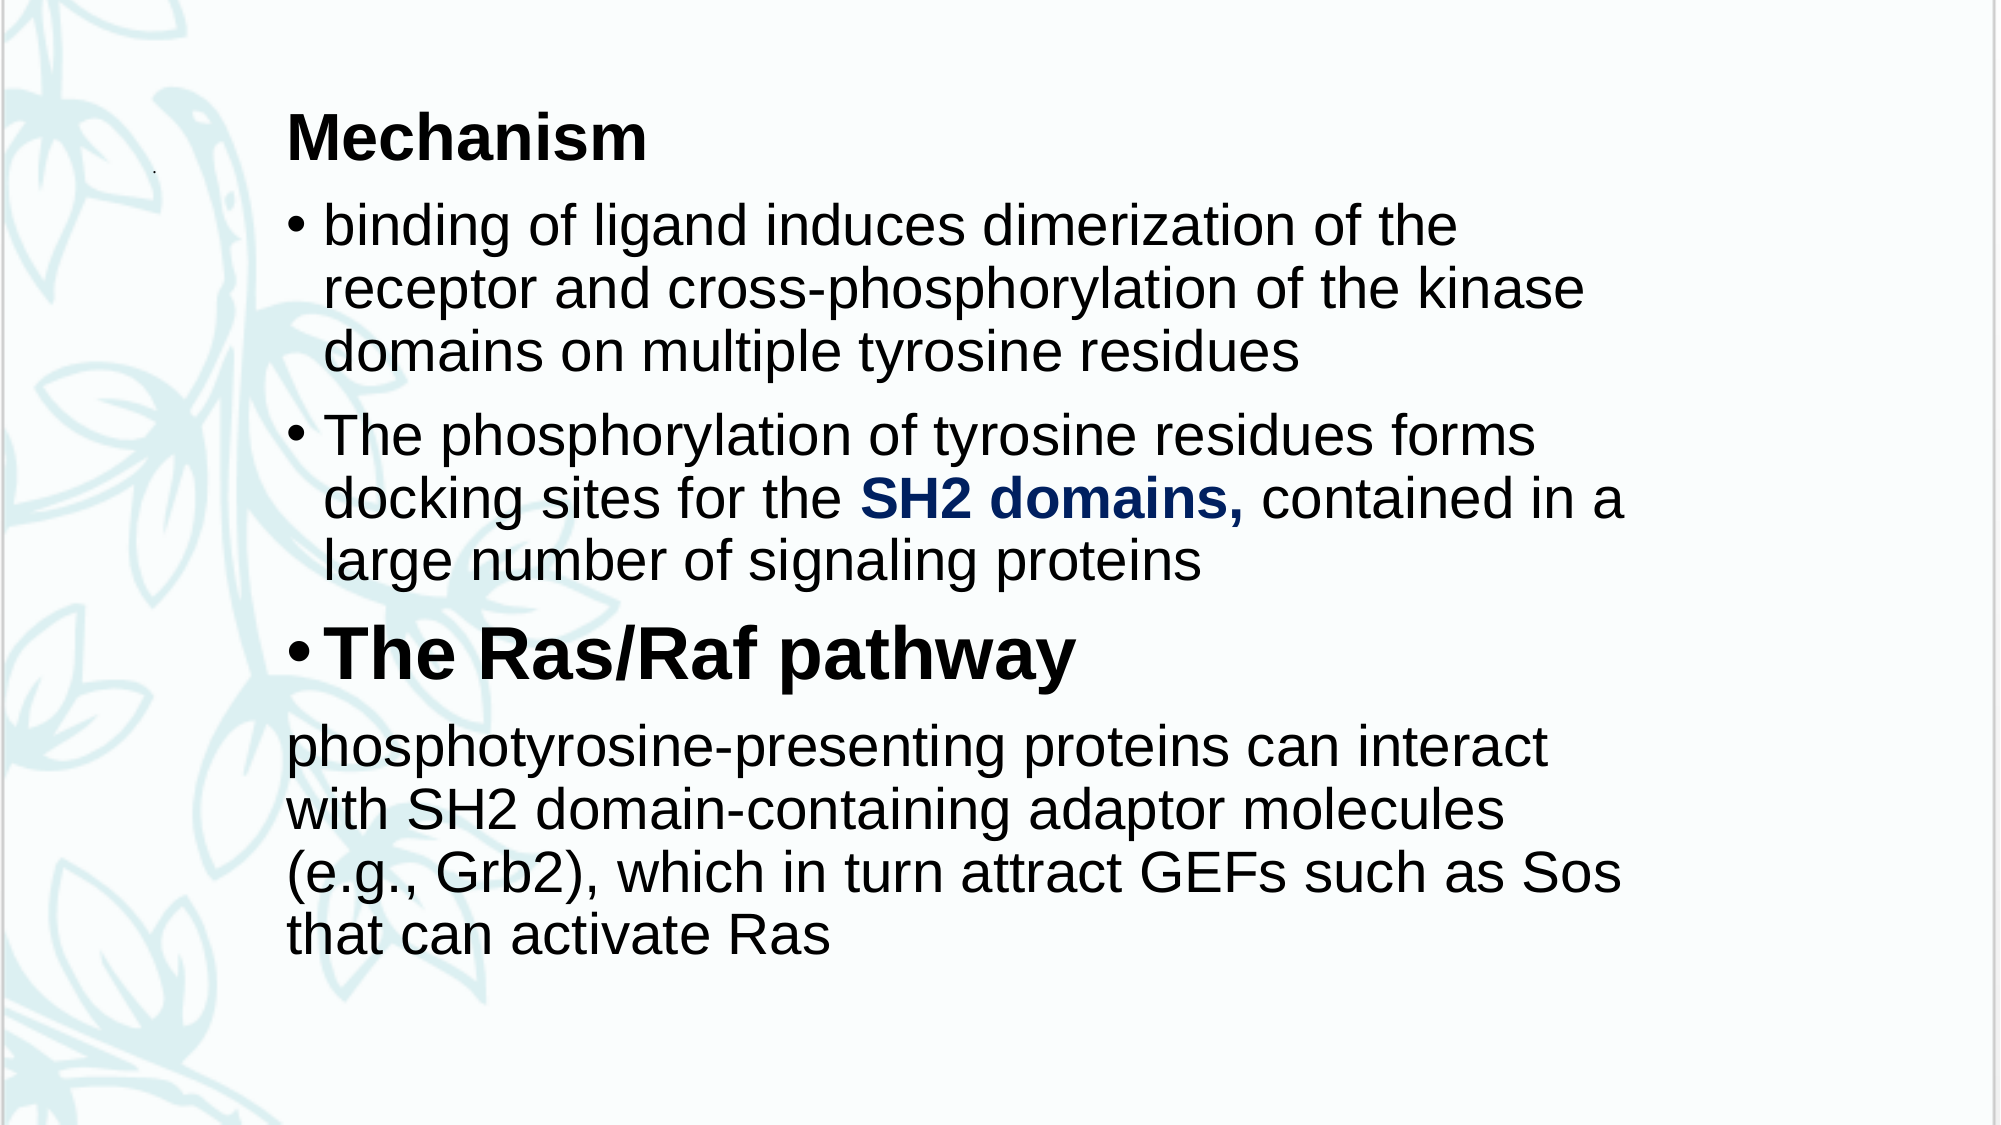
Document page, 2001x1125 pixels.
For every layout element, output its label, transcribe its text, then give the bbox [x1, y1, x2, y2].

list Mechanism binding of ligand induces dimerization of the receptor and cross-phosphorylation of the kinase domains on multiple tyrosine residues The phosphorylation of tyrosine residues forms docking sites for the SH2 domains, contained in a large number of signaling proteins The Ras/Raf pathway phosphotyrosine-presenting proteins can interact with SH2 domain-containing adaptor molecules (e.g., Grb2), which in turn attract GEFs such as Sos that can activate Ras [271, 95, 1666, 1125]
title . [137, 59, 1863, 278]
picture [0, 0, 2001, 1125]
